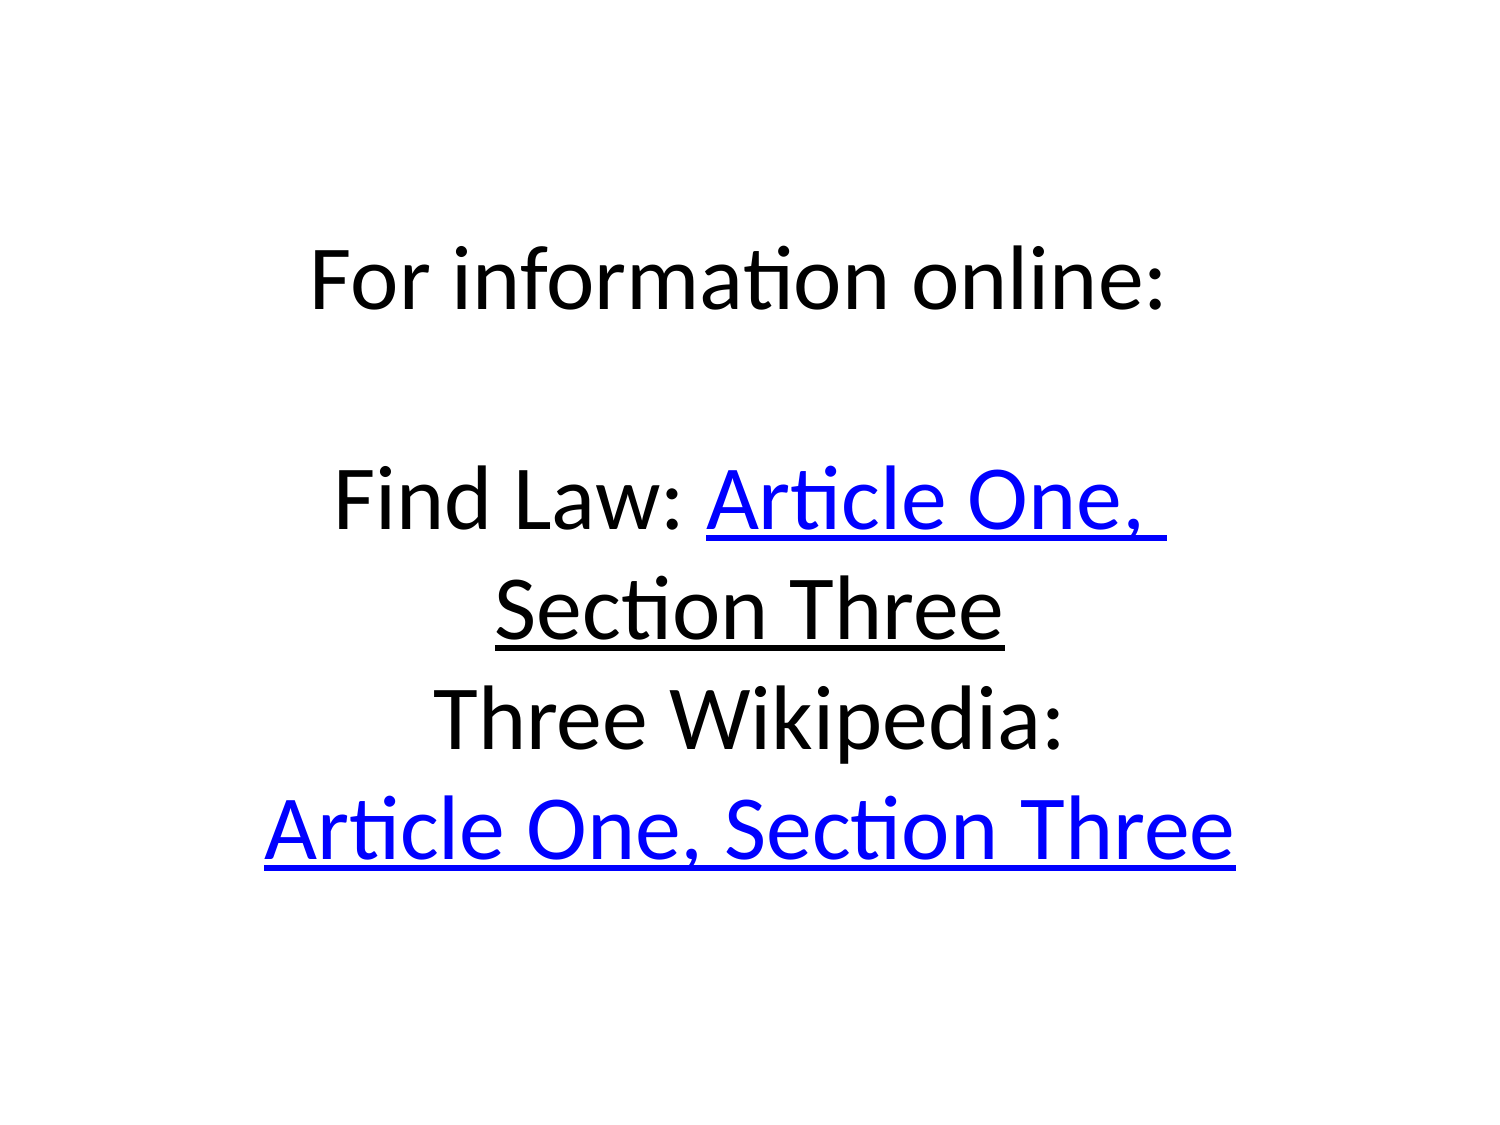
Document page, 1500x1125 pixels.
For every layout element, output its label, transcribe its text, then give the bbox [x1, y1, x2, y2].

title For information online: Find Law: Article One, Section Three Three Wikipedia: Article One, Section Three [74, 44, 1426, 1051]
